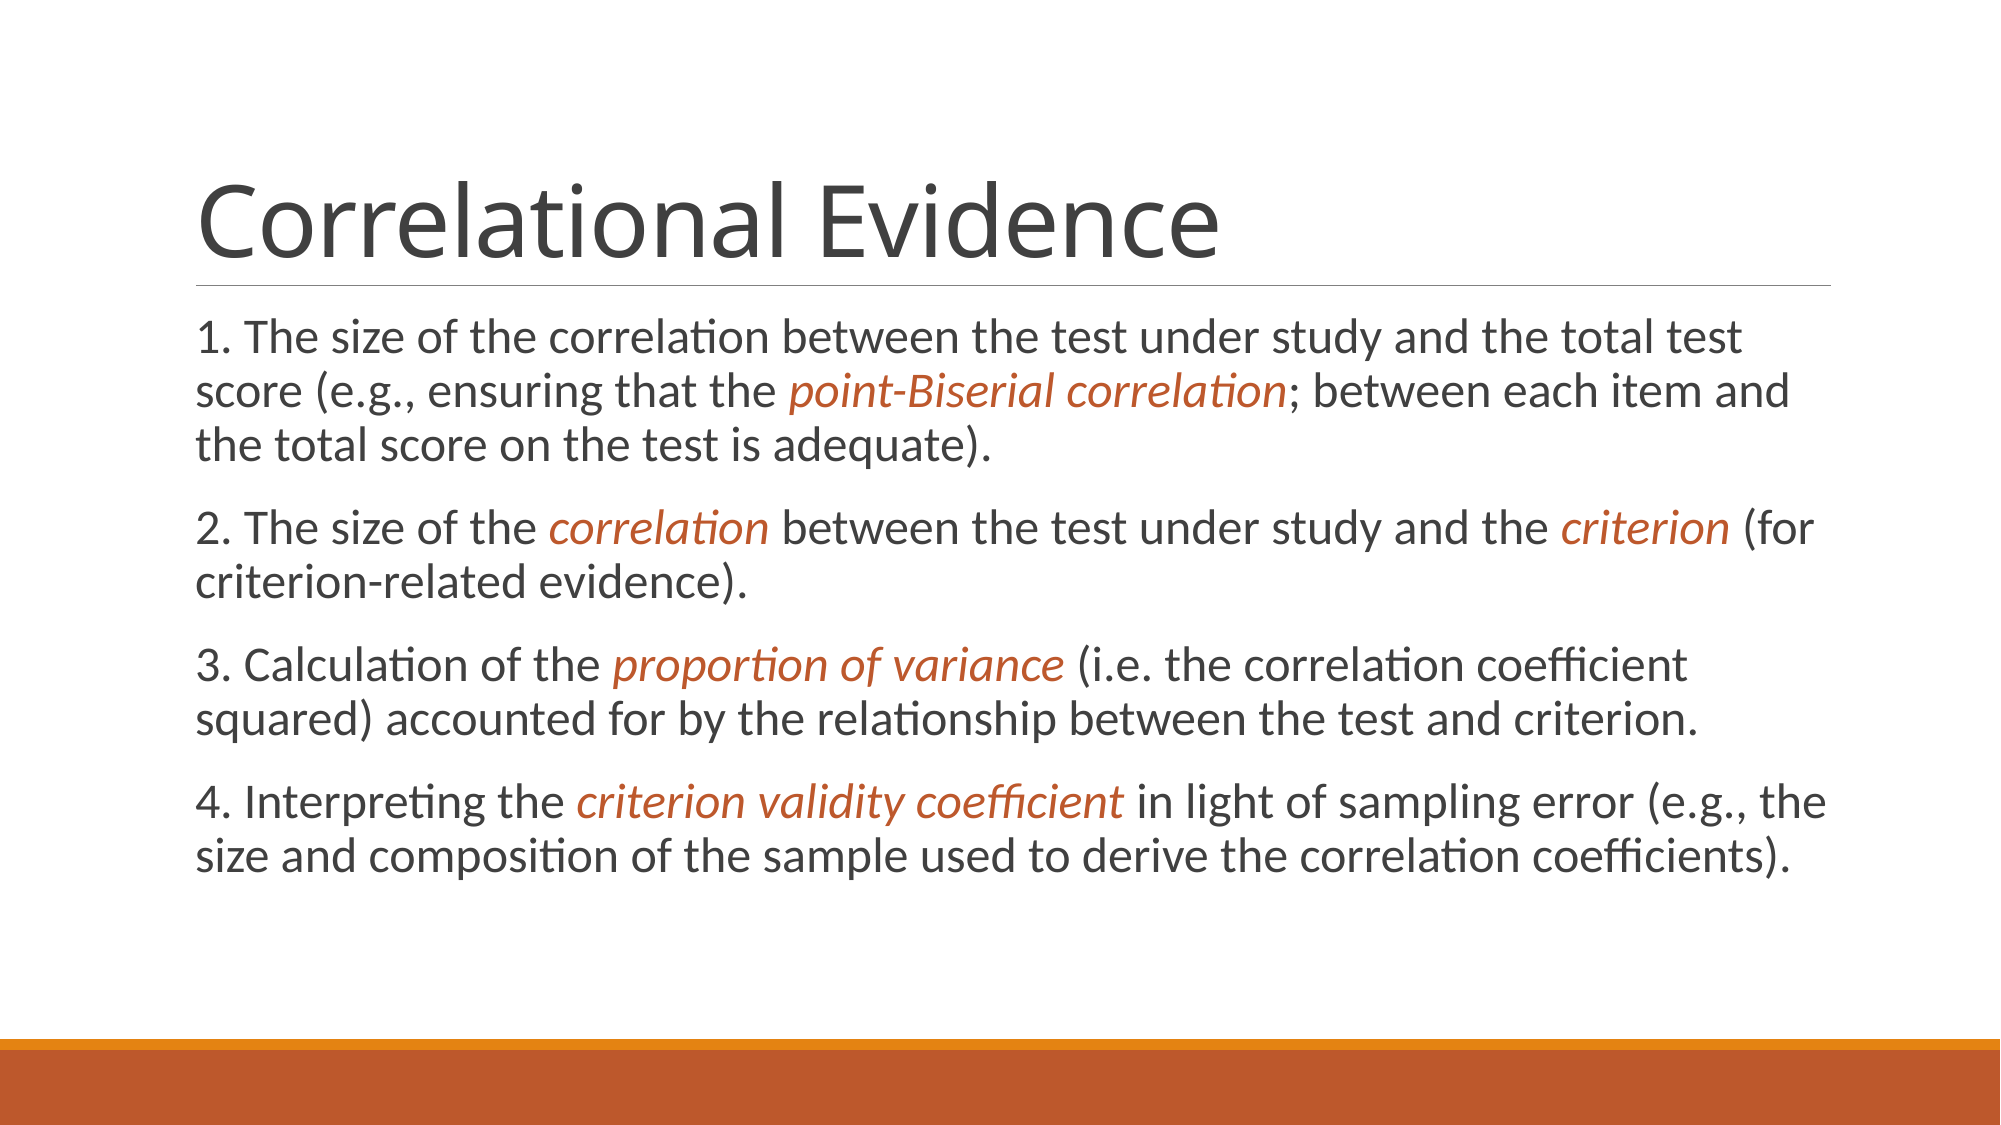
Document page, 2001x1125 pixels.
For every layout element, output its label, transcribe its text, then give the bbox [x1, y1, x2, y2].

title Correlational Evidence [180, 47, 1830, 285]
list 1. The size of the correlation between the test under study and the total test score (e.g., ensuring that the point-Biserial correlation; between each item and the total score on the test is adequate). 2. The size of the correlation between the test under study and the criterion (for criterion-related evidence). 3. Calculation of the proportion of variance (i.e. the correlation coefficient squared) accounted for by the relationship between the test and criterion. 4. Interpreting the criterion validity coefficient in light of sampling error (e.g., the size and composition of the sample used to derive the correlation coefficients). [180, 302, 1830, 1022]
